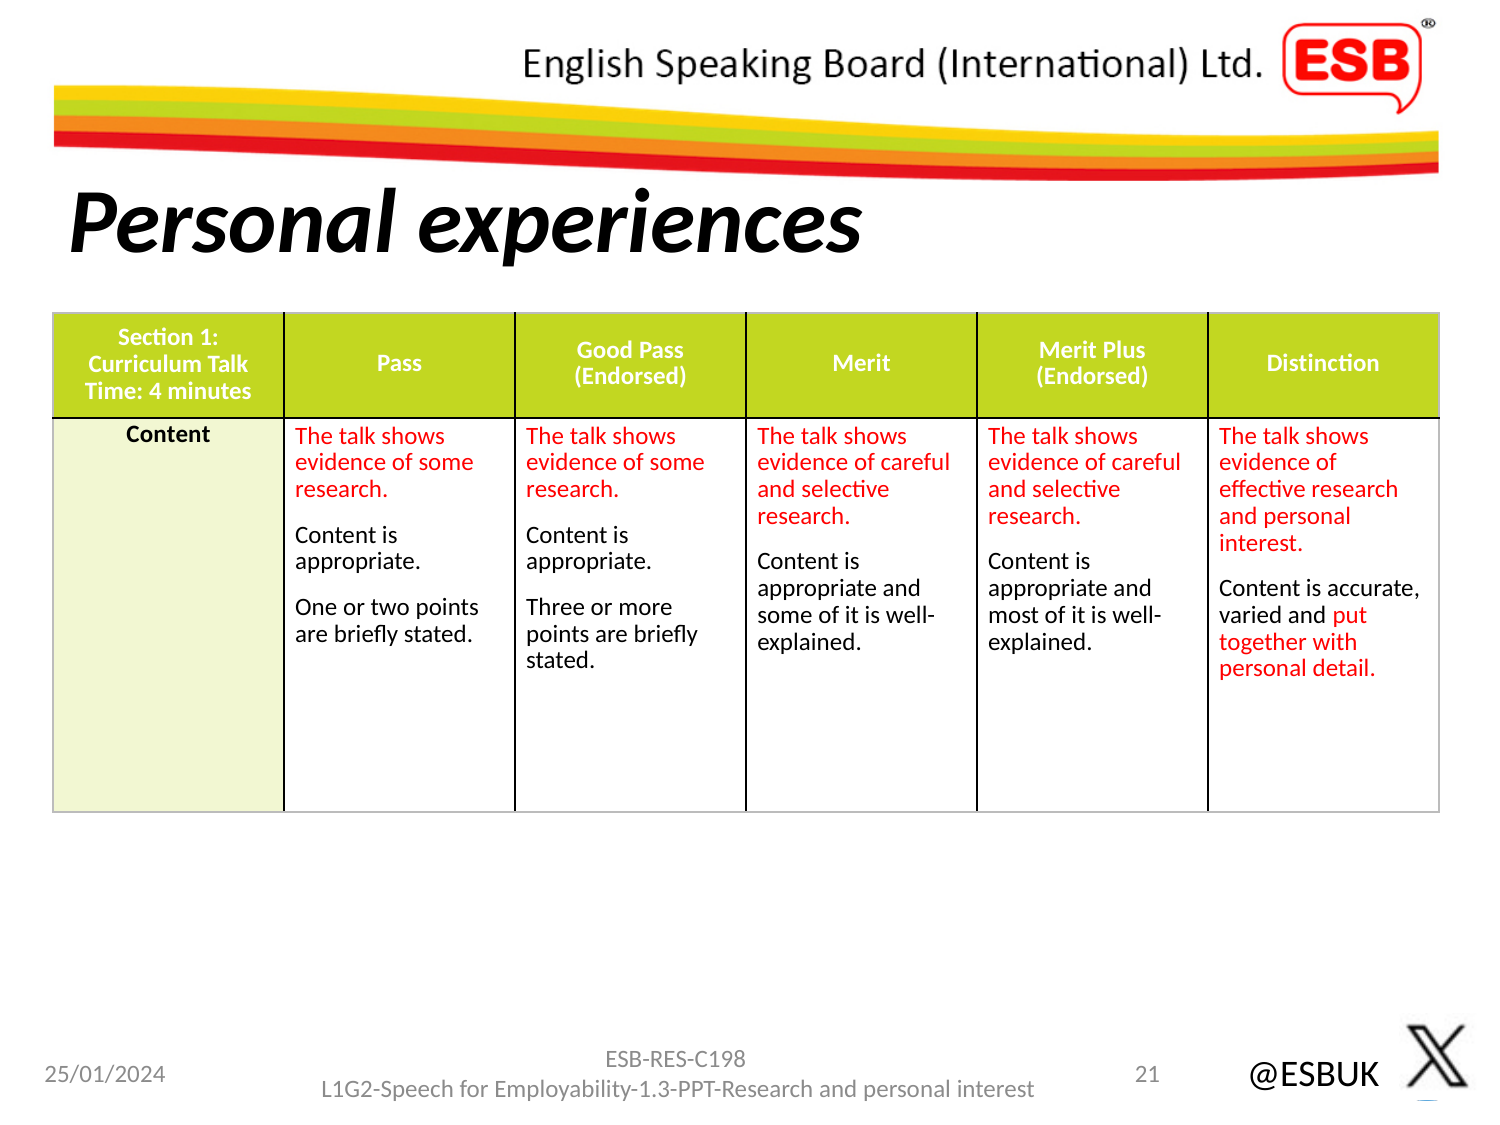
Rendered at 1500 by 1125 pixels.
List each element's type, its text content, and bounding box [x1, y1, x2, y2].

slide_number 21 [930, 1042, 1176, 1103]
table_header Merit Plus (Endorsed) [978, 314, 1207, 417]
footer ESB-RES-C198 L1G2-Speech for Employability-1.3-PPT-Research and personal interest [285, 1042, 930, 1103]
table_cell The talk shows evidence of effective research and personal interest. Content is accurate, varied and put together with personal detail. [1209, 419, 1438, 811]
picture [0, 0, 1500, 189]
table_cell The talk shows evidence of some research. Content is appropriate. One or two points are briefly stated. [285, 419, 514, 811]
picture [1399, 1013, 1480, 1101]
table_cell Content [54, 419, 283, 811]
table_header Merit [747, 314, 976, 417]
table_header Section 1: Curriculum Talk Time: 4 minutes [54, 314, 283, 417]
table_cell The talk shows evidence of careful and selective research. Content is appropriate and some of it is well-explained. [747, 419, 976, 811]
table_cell The talk shows evidence of some research. Content is appropriate. Three or more points are briefly stated. [516, 419, 745, 811]
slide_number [29, 1042, 285, 1103]
table_header Pass [285, 314, 514, 417]
table_header Good Pass (Endorsed) [516, 314, 745, 417]
table_header Distinction [1209, 314, 1438, 417]
table_cell The talk shows evidence of careful and selective research. Content is appropriate and most of it is well-explained. [978, 419, 1207, 811]
title Personal experiences [53, 164, 1347, 283]
